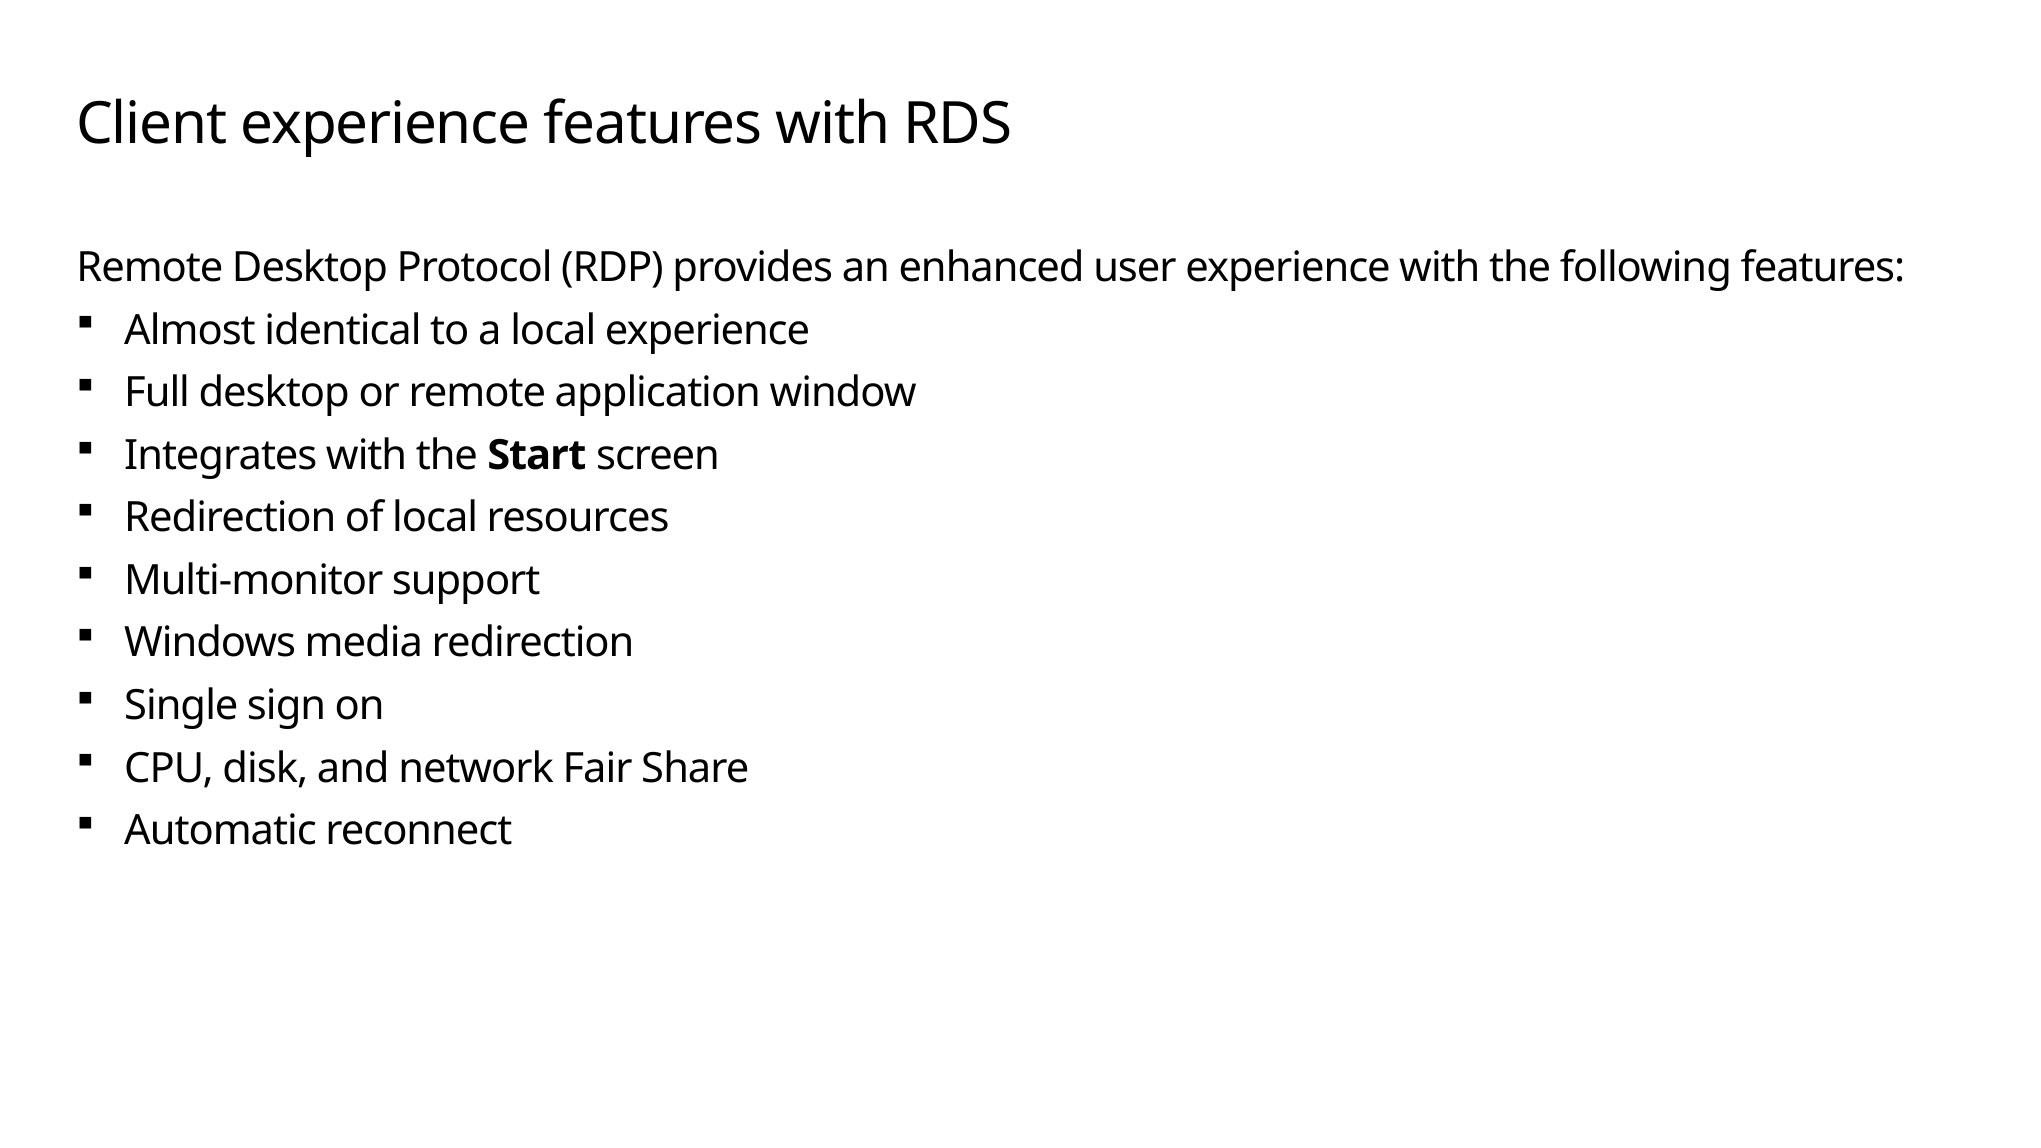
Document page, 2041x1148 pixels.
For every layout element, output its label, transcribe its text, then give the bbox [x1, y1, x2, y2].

list Remote Desktop Protocol (RDP) provides an enhanced user experience with the following features: Almost identical to a local experience Full desktop or remote application window Integrates with the Start screen Redirection of local resources Multi-monitor support Windows media redirection Single sign on CPU, disk, and network Fair Share Automatic reconnect [76, 240, 1968, 1074]
title Client experience features with RDS [76, 93, 1968, 161]
